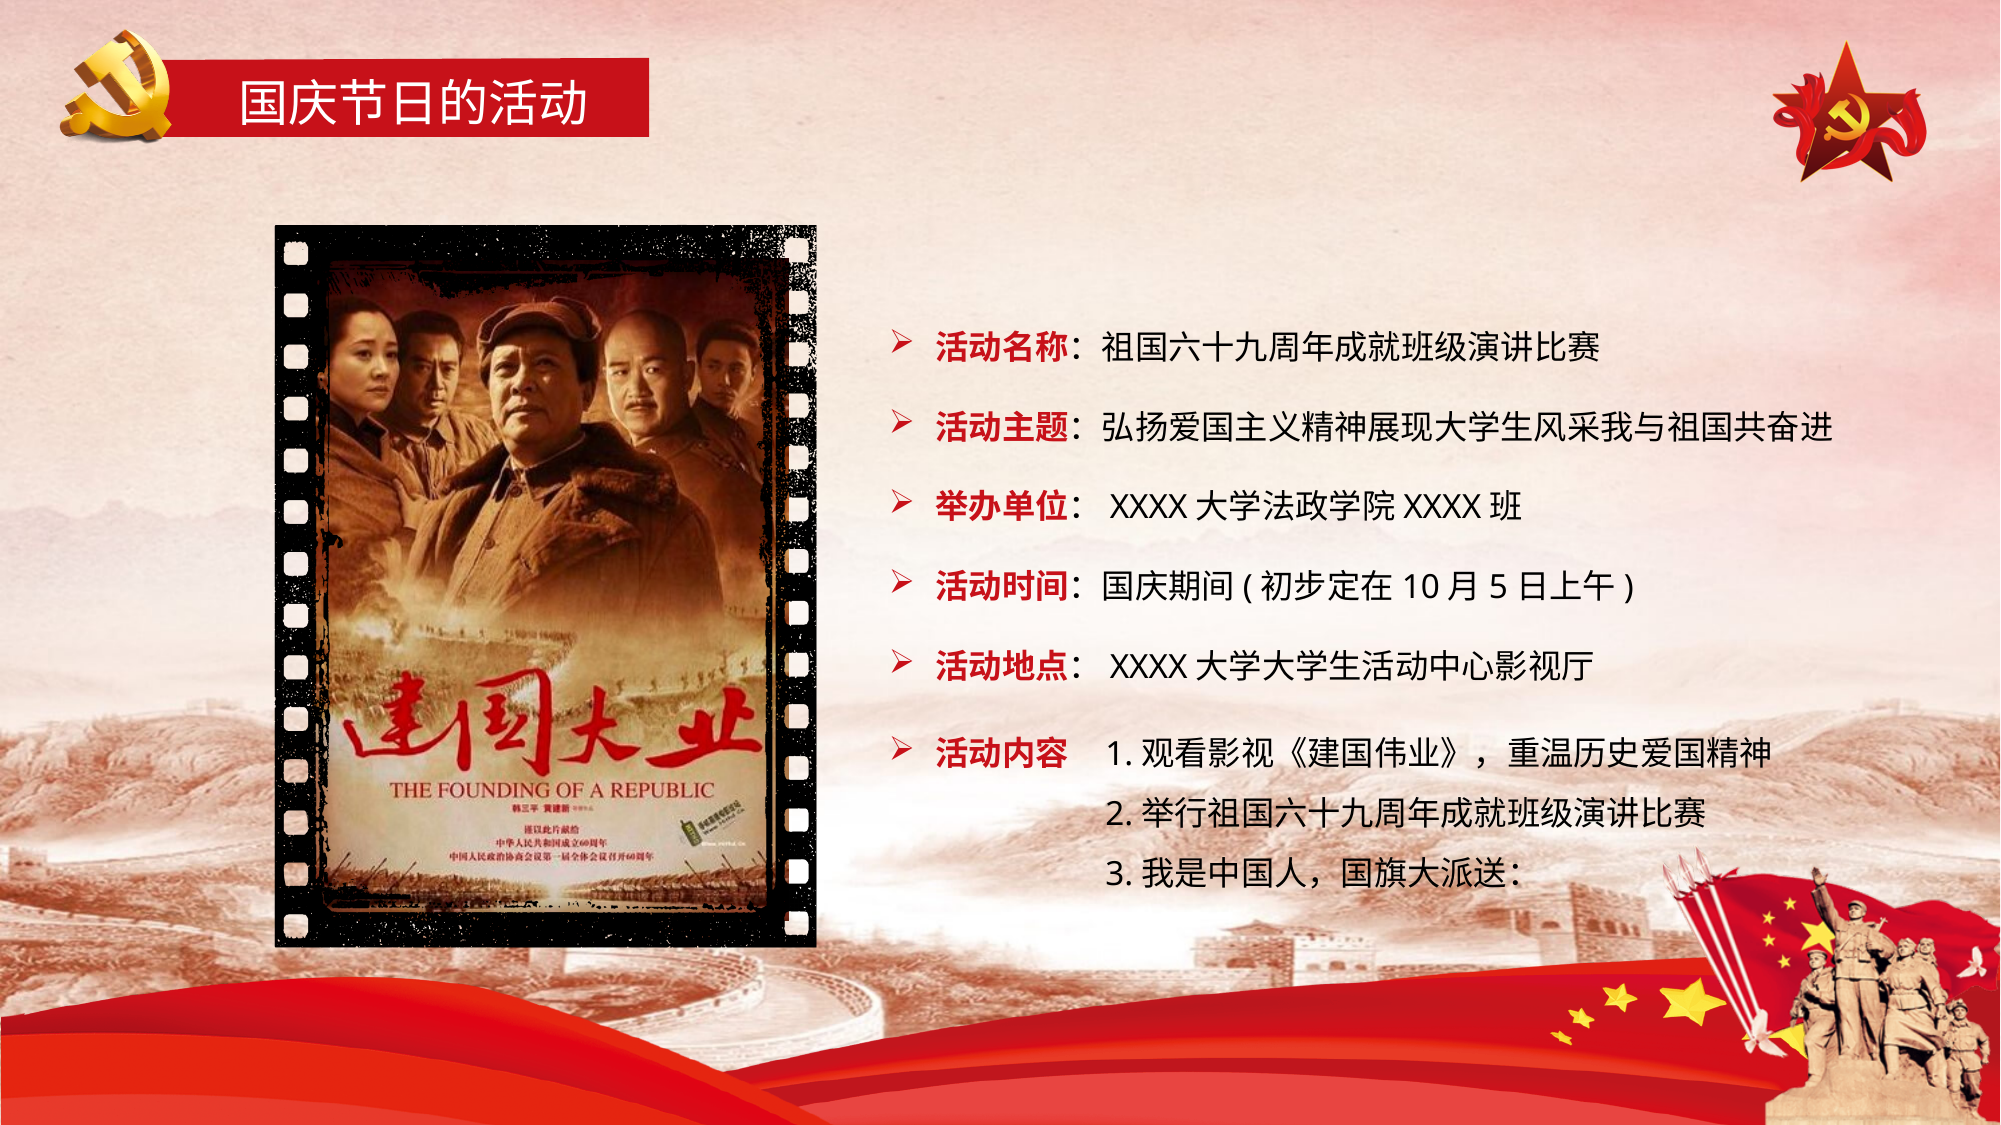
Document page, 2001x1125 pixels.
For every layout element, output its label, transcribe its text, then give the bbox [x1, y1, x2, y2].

picture [0, 0, 2001, 1125]
text_box 国庆节日的活动 [193, 54, 628, 137]
text_box 活动名称：祖国六十九周年成就班级演讲比赛 活动主题：弘扬爱国主义精神展现大学生风采我与祖国共奋进 举办单位：XXXX大学法政学院XXXX班 活动时间：国庆期间(初步定在10月5日上午) 活动地点：XXXX大学大学生活动中心影视厅 [930, 278, 2000, 693]
text_box 1.观看影视《建国伟业》，重温历史爱国精神 2.举行祖国六十九周年成就班级演讲比赛 3.我是中国人，国旗大派送： [1090, 705, 2000, 900]
text_box [172, 56, 651, 138]
text_box 活动内容 [930, 705, 1090, 780]
